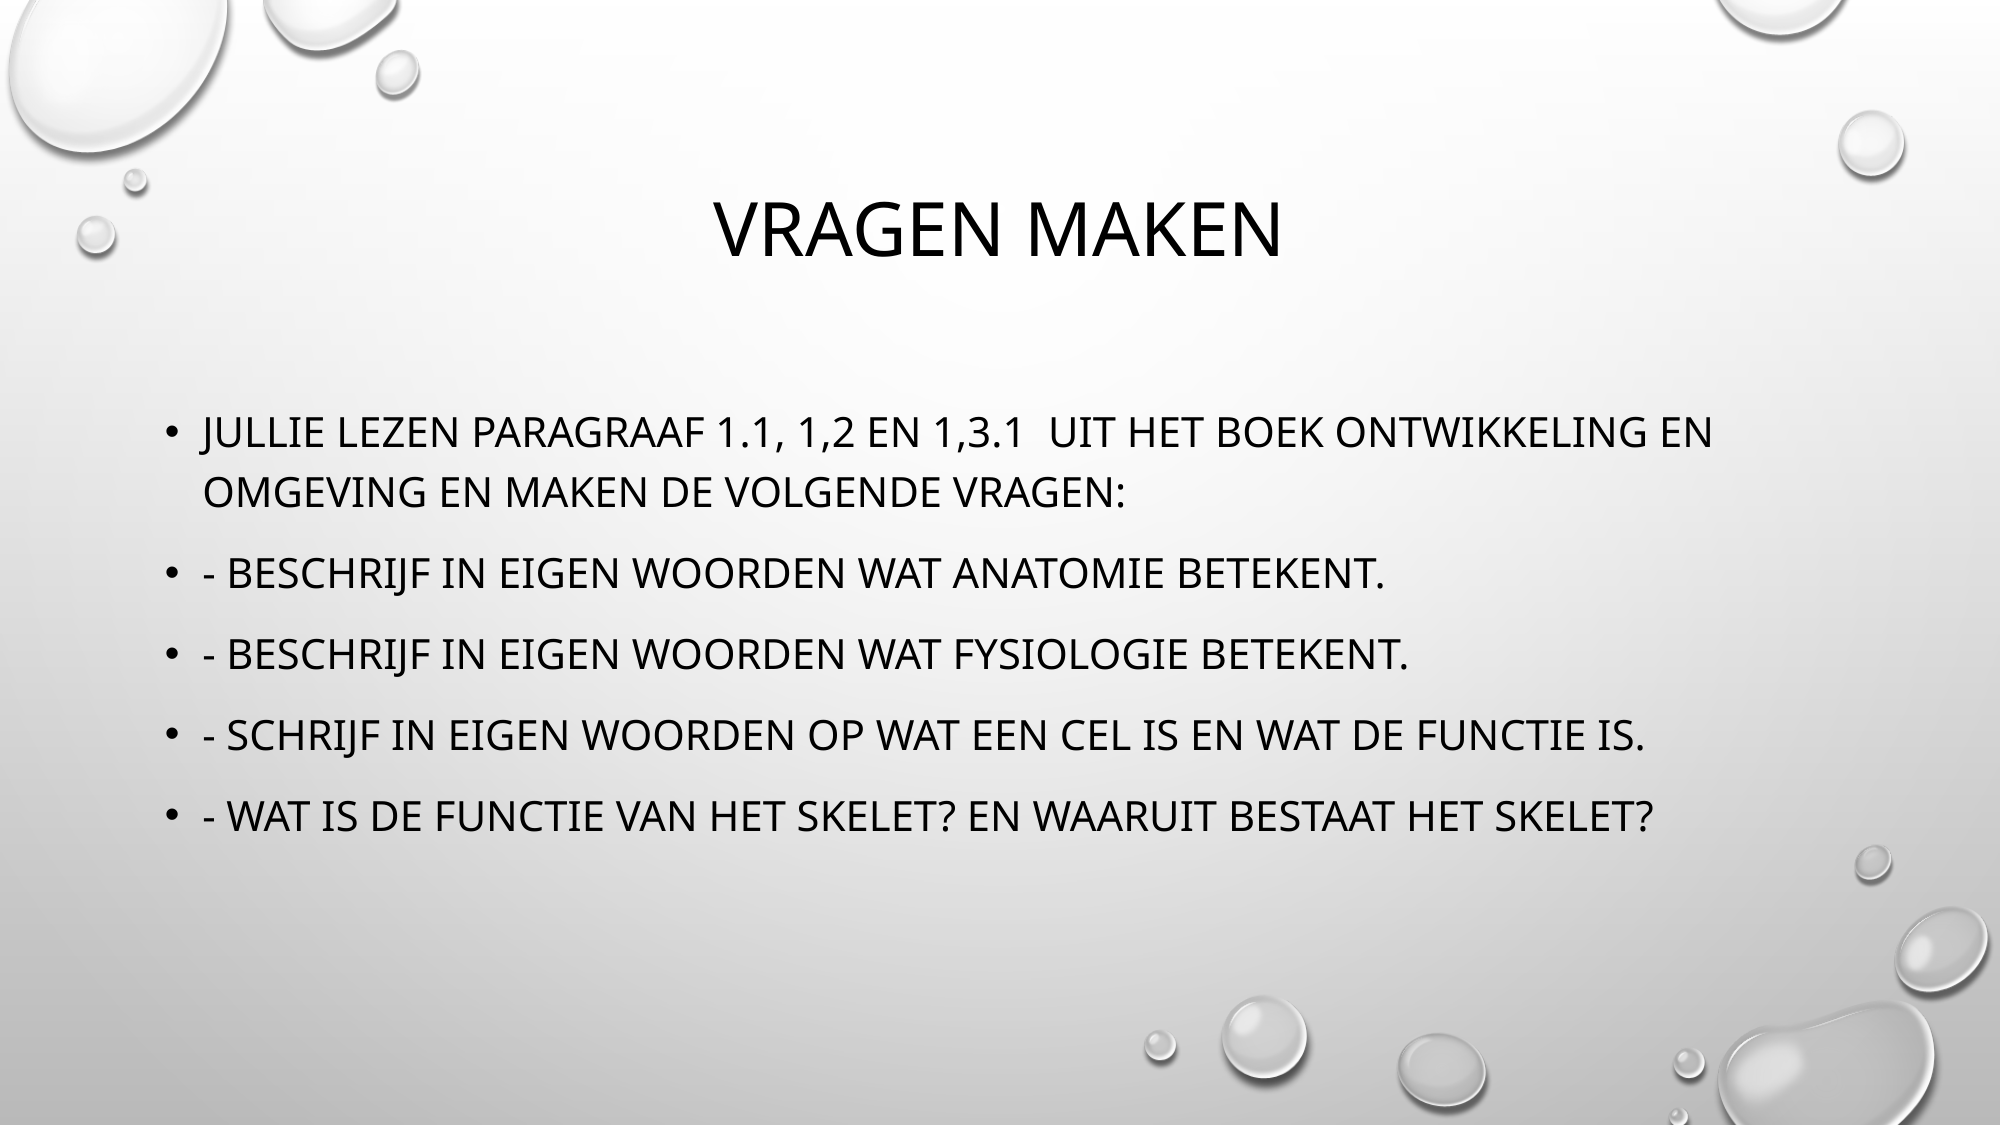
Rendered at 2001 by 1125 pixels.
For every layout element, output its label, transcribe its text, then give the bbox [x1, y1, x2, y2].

list Jullie lezen paragraaf 1.1, 1,2 en 1,3.1 uit het boek Ontwikkeling en omgeving en maken de volgende vragen: - Beschrijf in eigen woorden wat anatomie betekent. - Beschrijf in eigen woorden wat fysiologie betekent. - Schrijf in eigen woorden op wat een cel is en wat de functie is. - Wat is de functie van het skelet? En waaruit bestaat het skelet? [149, 388, 1850, 950]
title Vragen maken [149, 101, 1851, 364]
picture [0, 0, 2000, 1125]
